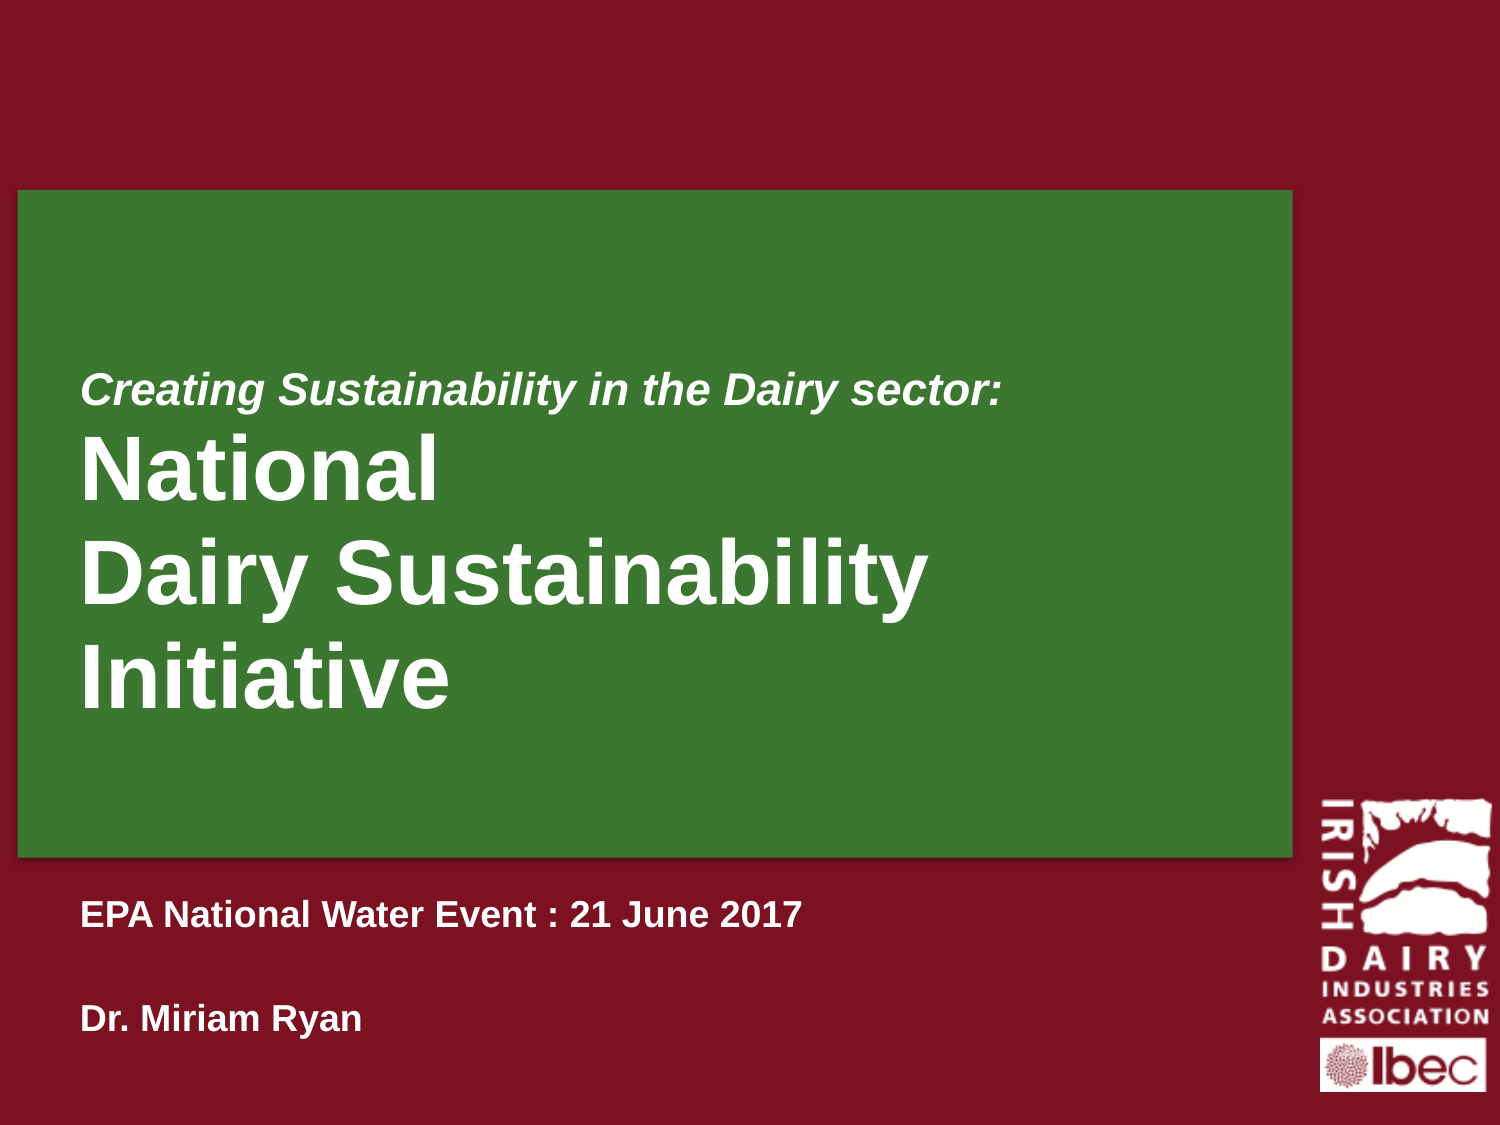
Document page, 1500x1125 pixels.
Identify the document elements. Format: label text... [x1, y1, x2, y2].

text_box [17, 189, 1293, 858]
text_box [0, 0, 1500, 1125]
text_box Creating Sustainability in the Dairy sector: National Dairy Sustainability Initiative EPA National Water Event : 21 June 2017 Dr. Miriam Ryan [64, 302, 1381, 661]
picture [1320, 798, 1494, 1092]
